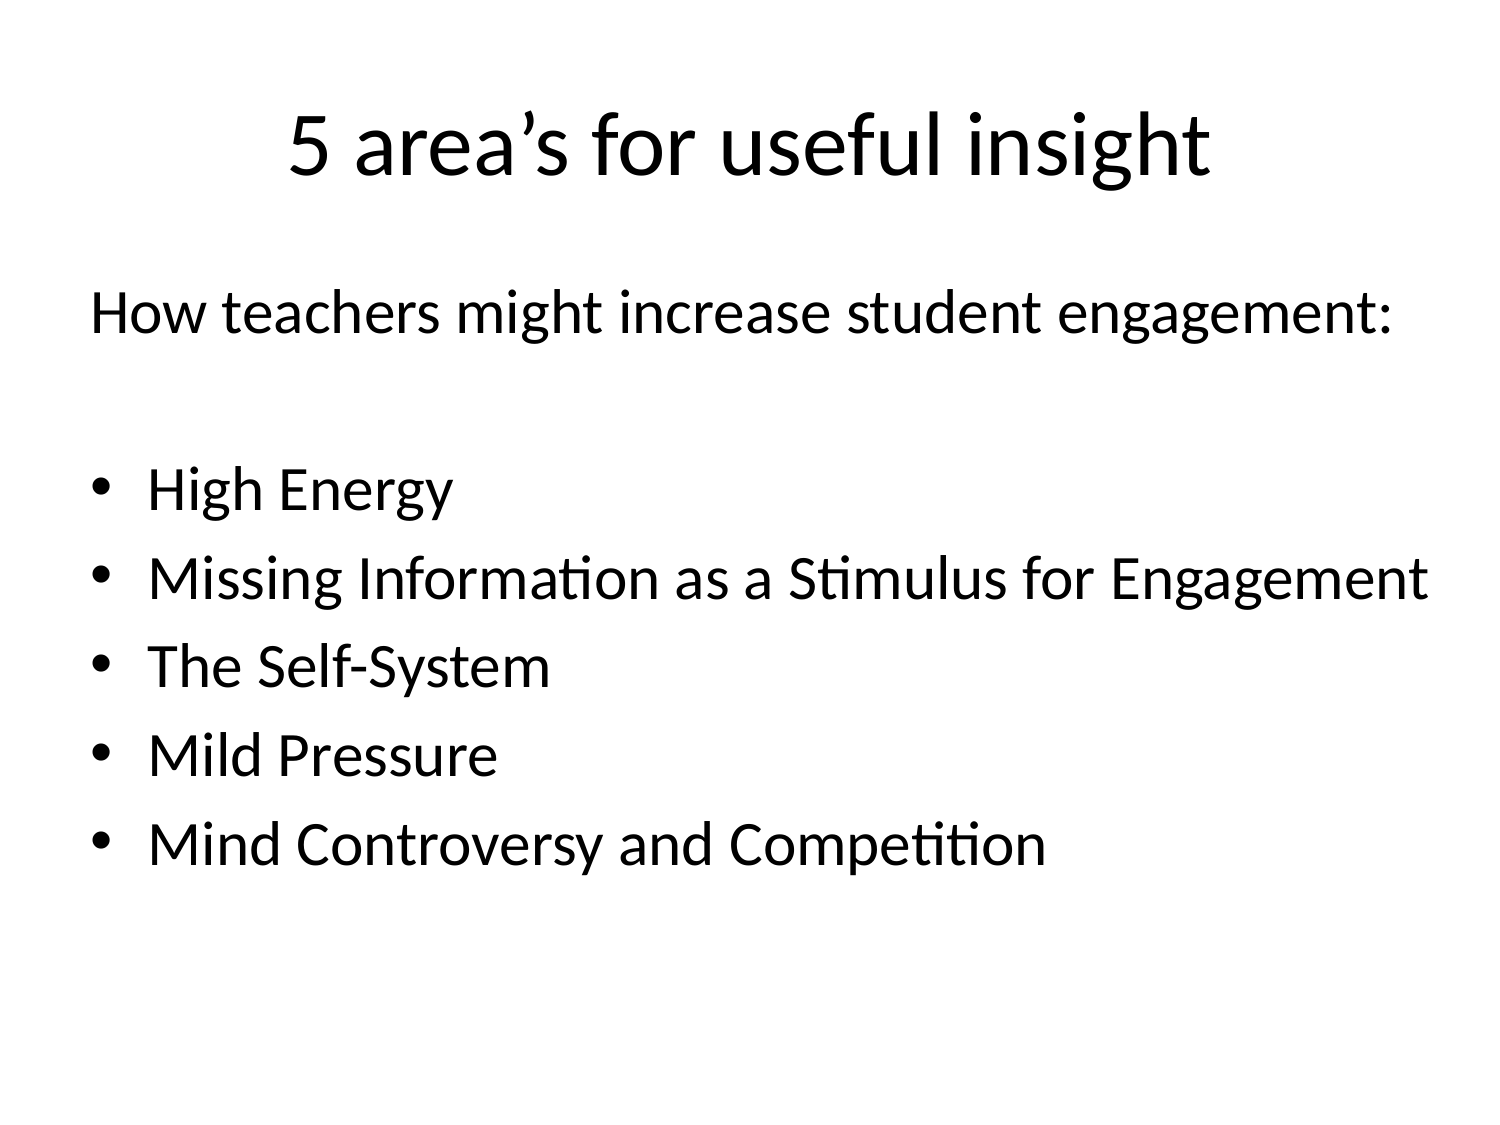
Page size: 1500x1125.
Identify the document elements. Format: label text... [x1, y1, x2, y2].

title 5 area’s for useful insight [75, 45, 1425, 233]
list How teachers might increase student engagement: High Energy Missing Information as a Stimulus for Engagement The Self-System Mild Pressure Mind Controversy and Competition [75, 262, 1450, 1005]
